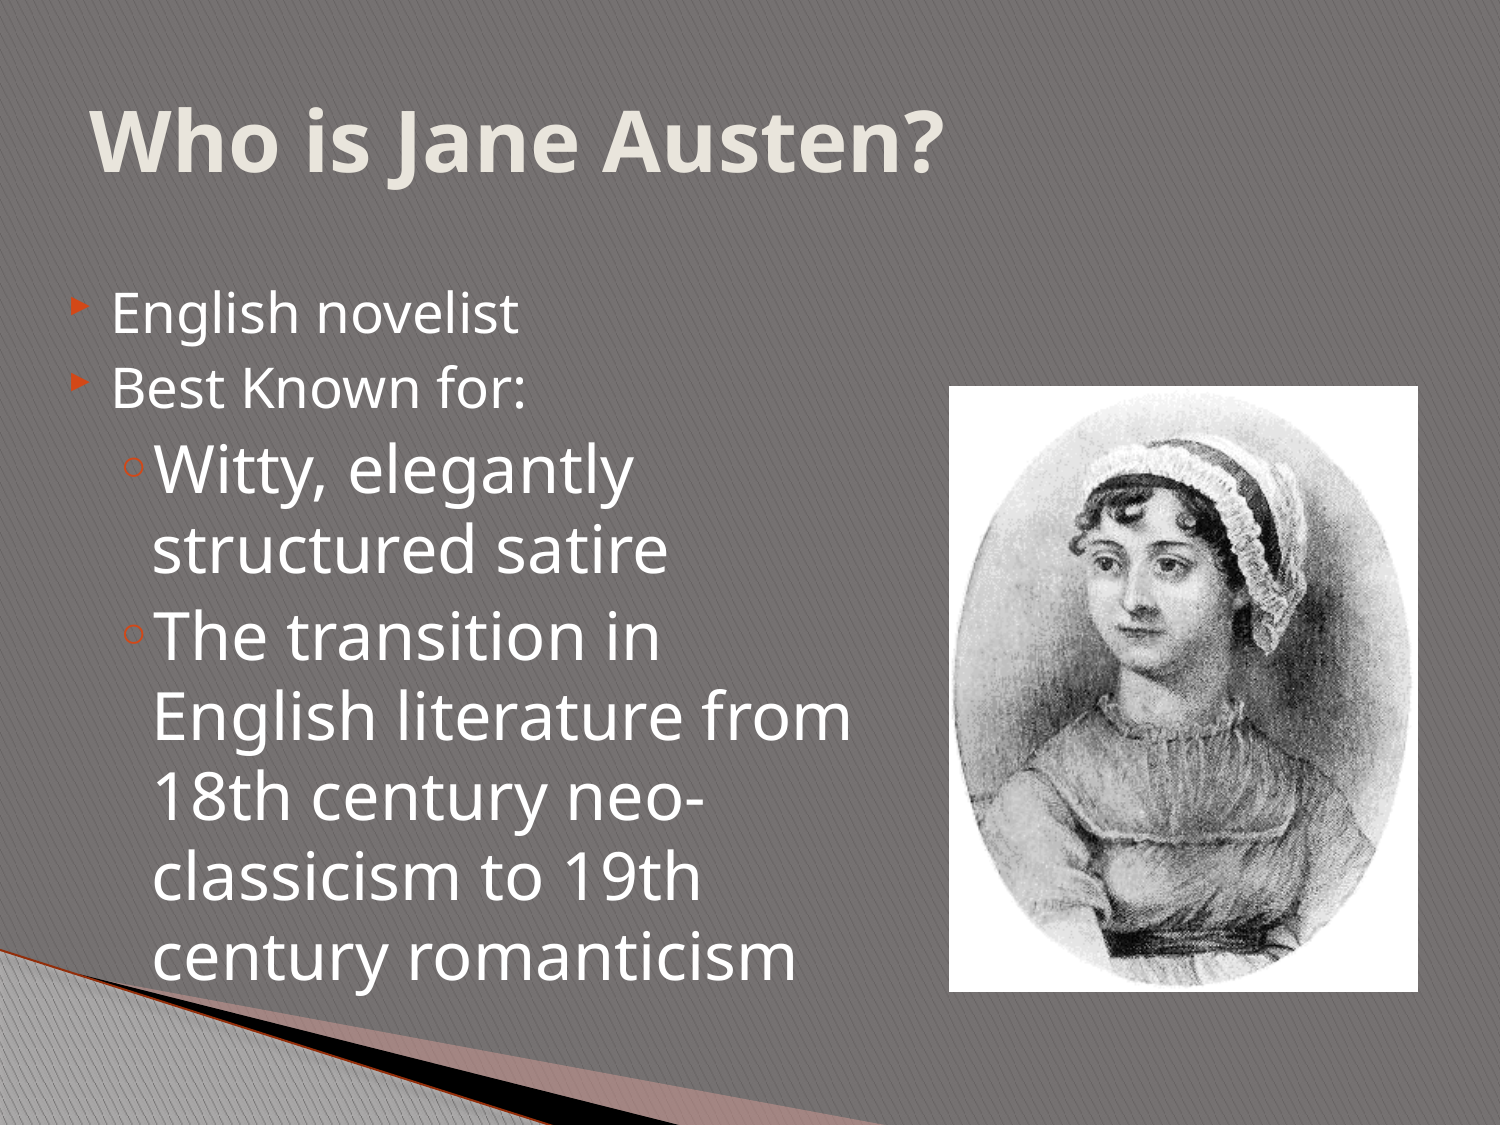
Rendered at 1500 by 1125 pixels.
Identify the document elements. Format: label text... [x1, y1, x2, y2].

list English novelist Best Known for: Witty, elegantly structured satire The transition in English literature from 18th century neo-classicism to 19th century romanticism [35, 269, 914, 1012]
picture [948, 386, 1419, 992]
title Who is Jane Austen? [75, 45, 1425, 233]
